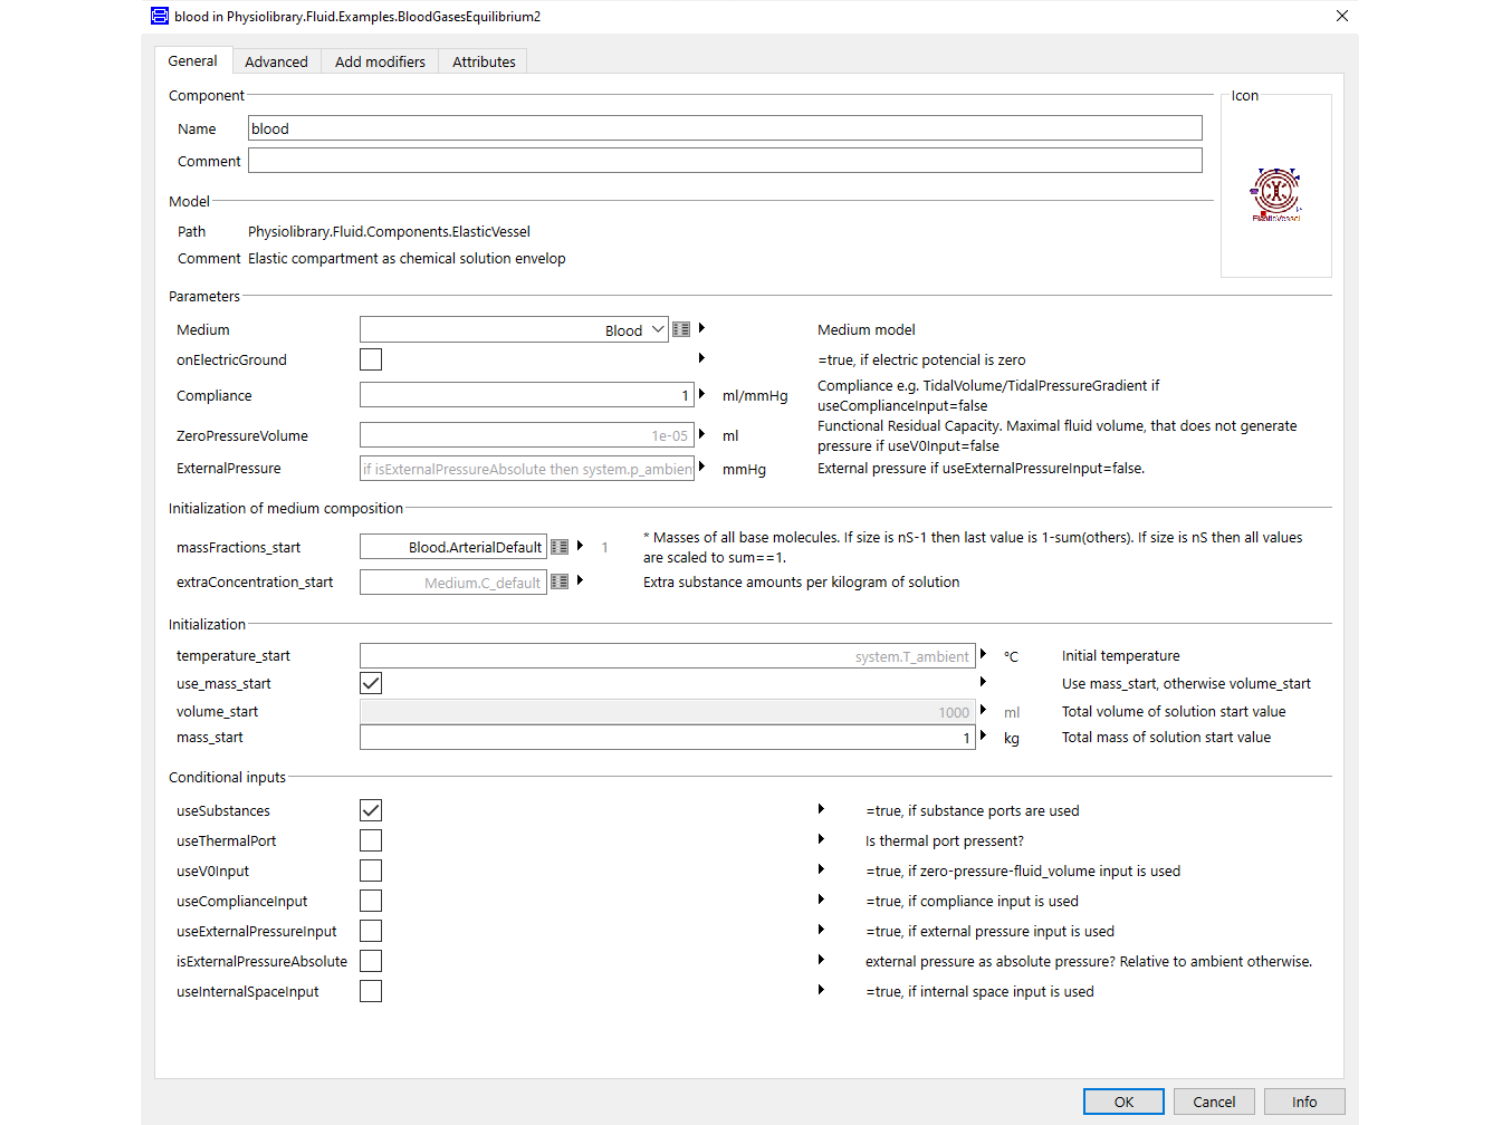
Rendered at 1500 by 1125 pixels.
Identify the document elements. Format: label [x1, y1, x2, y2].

picture [140, 0, 1359, 1125]
